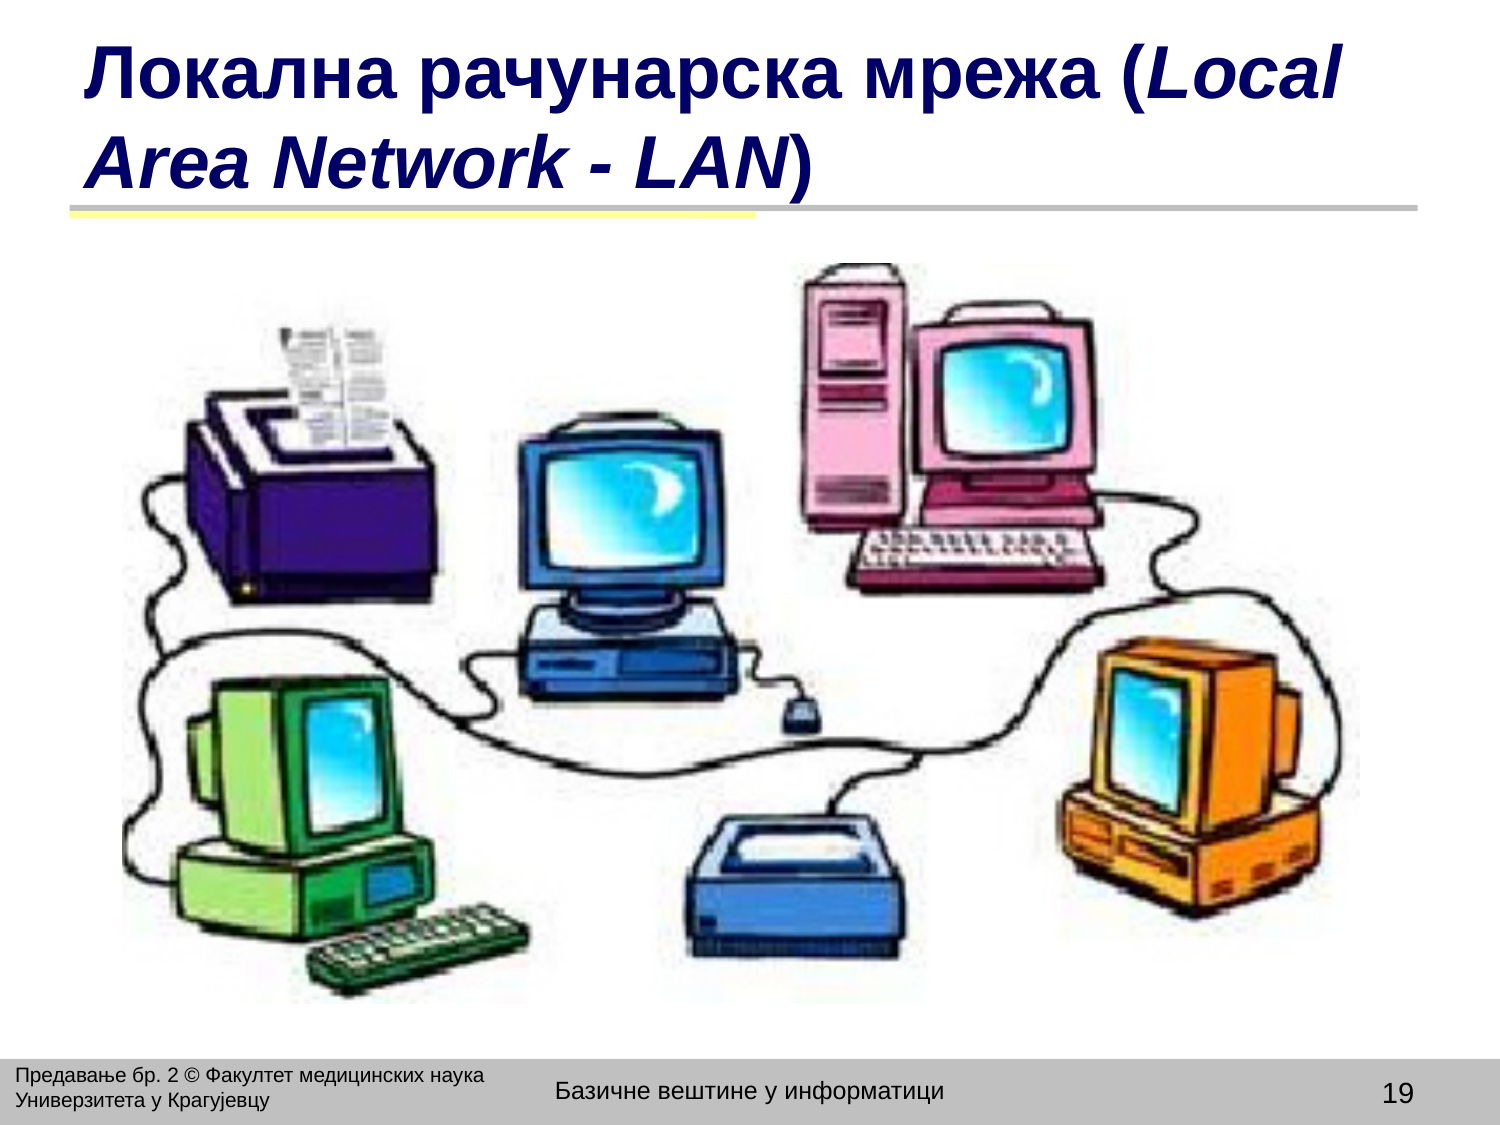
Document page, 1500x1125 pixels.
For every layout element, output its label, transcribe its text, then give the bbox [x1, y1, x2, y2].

title Локална рачунарска мрежа (Local Area Network - LAN) [69, 19, 1426, 208]
footer Базичне вештине у информатици [512, 1066, 988, 1125]
slide_number Предавање бр. 2 © Факултет медицинских наука Универзитета у Крагујевцу [0, 1053, 607, 1108]
slide_number 19 [1079, 1066, 1430, 1125]
picture [121, 263, 1360, 1004]
